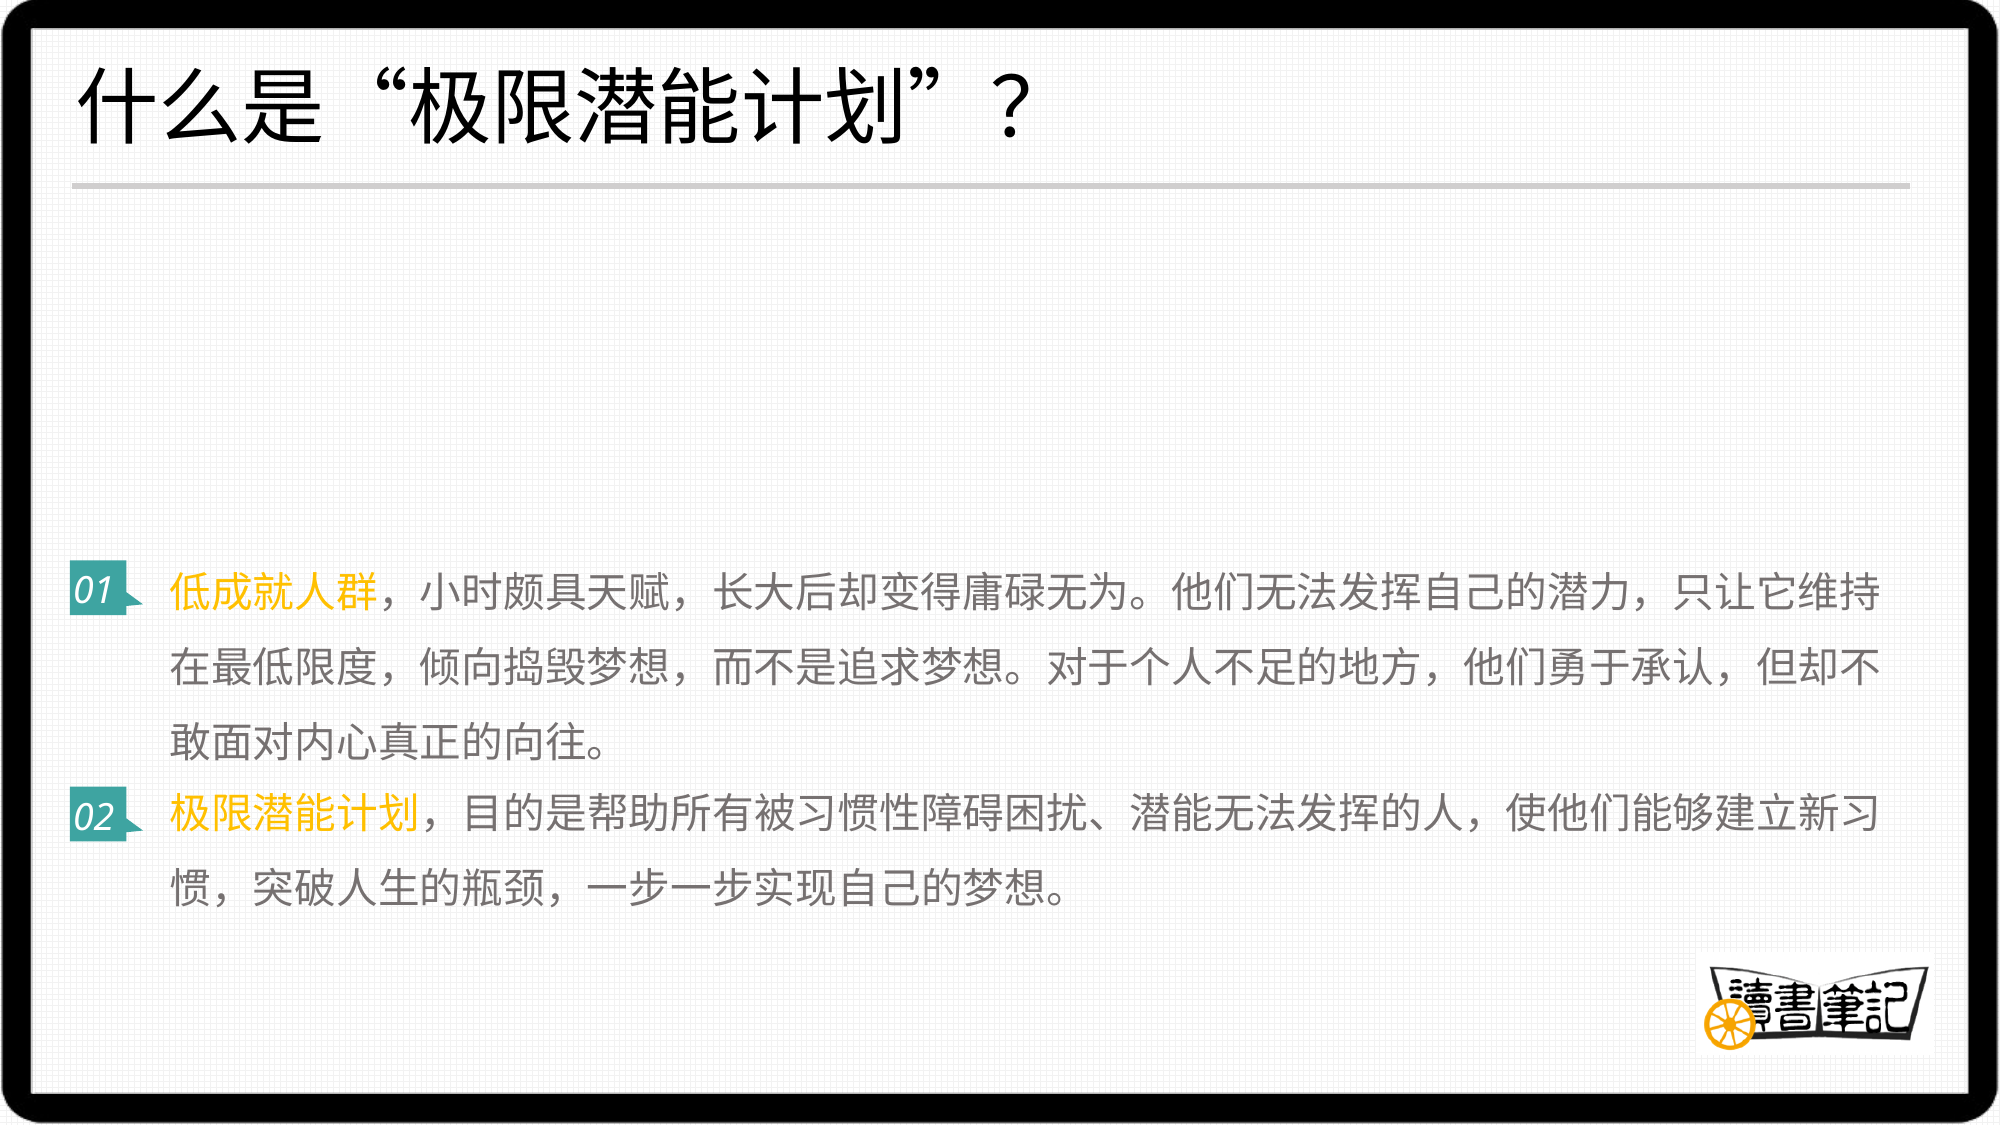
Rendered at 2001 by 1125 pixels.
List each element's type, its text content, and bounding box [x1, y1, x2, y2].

text_box 低成就人群，小时颇具天赋，长大后却变得庸碌无为。他们无法发挥自己的潜力，只让它维持在最低限度，倾向捣毁梦想，而不是追求梦想。对于个人不足的地方，他们勇于承认，但却不敢面对内心真正的向往。 [154, 533, 1910, 773]
picture [0, 0, 2000, 1125]
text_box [56, 784, 132, 846]
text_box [56, 558, 132, 620]
text_box 极限潜能计划，目的是帮助所有被习惯性障碍困扰、潜能无法发挥的人，使他们能够建立新习惯，突破人生的瓶颈，一步一步实现自己的梦想。 [154, 773, 1906, 919]
text_box 什么是“极限潜能计划”？ [60, 46, 1090, 162]
